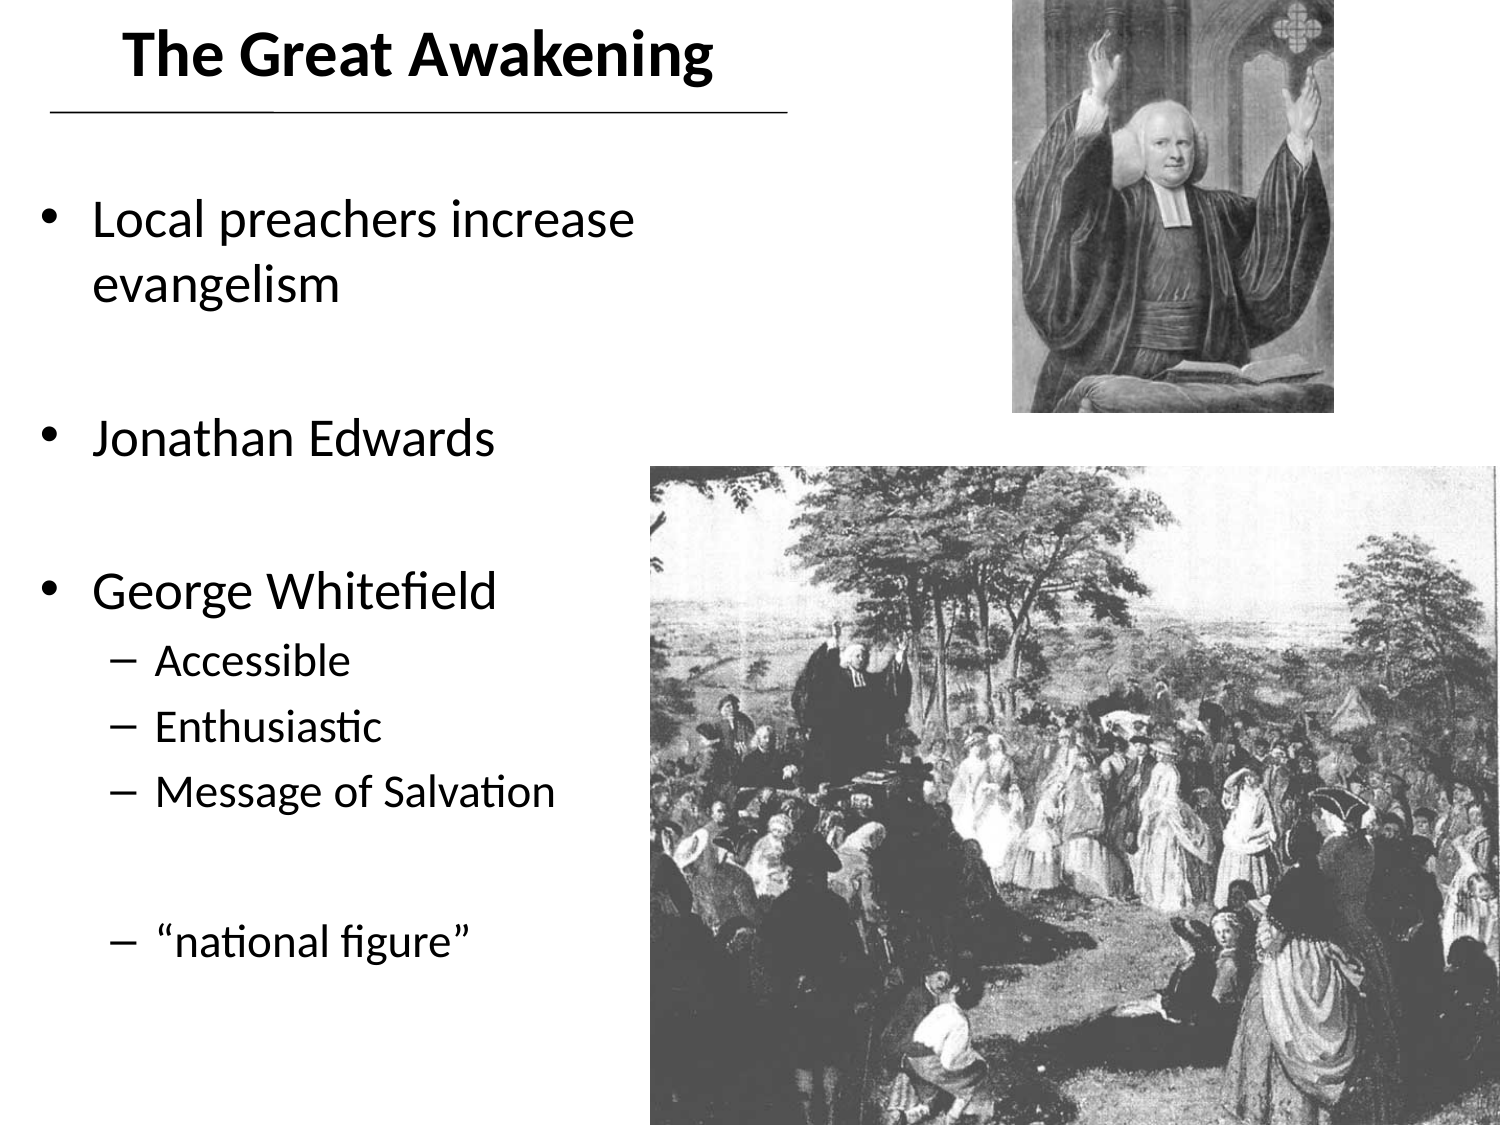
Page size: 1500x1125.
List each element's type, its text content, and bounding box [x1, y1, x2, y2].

title The Great Awakening [0, 0, 838, 100]
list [1012, 0, 1334, 413]
list Local preachers increase evangelism Jonathan Edwards George Whitefield Accessible Enthusiastic Message of Salvation “national figure” [24, 174, 663, 975]
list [649, 466, 1500, 1125]
